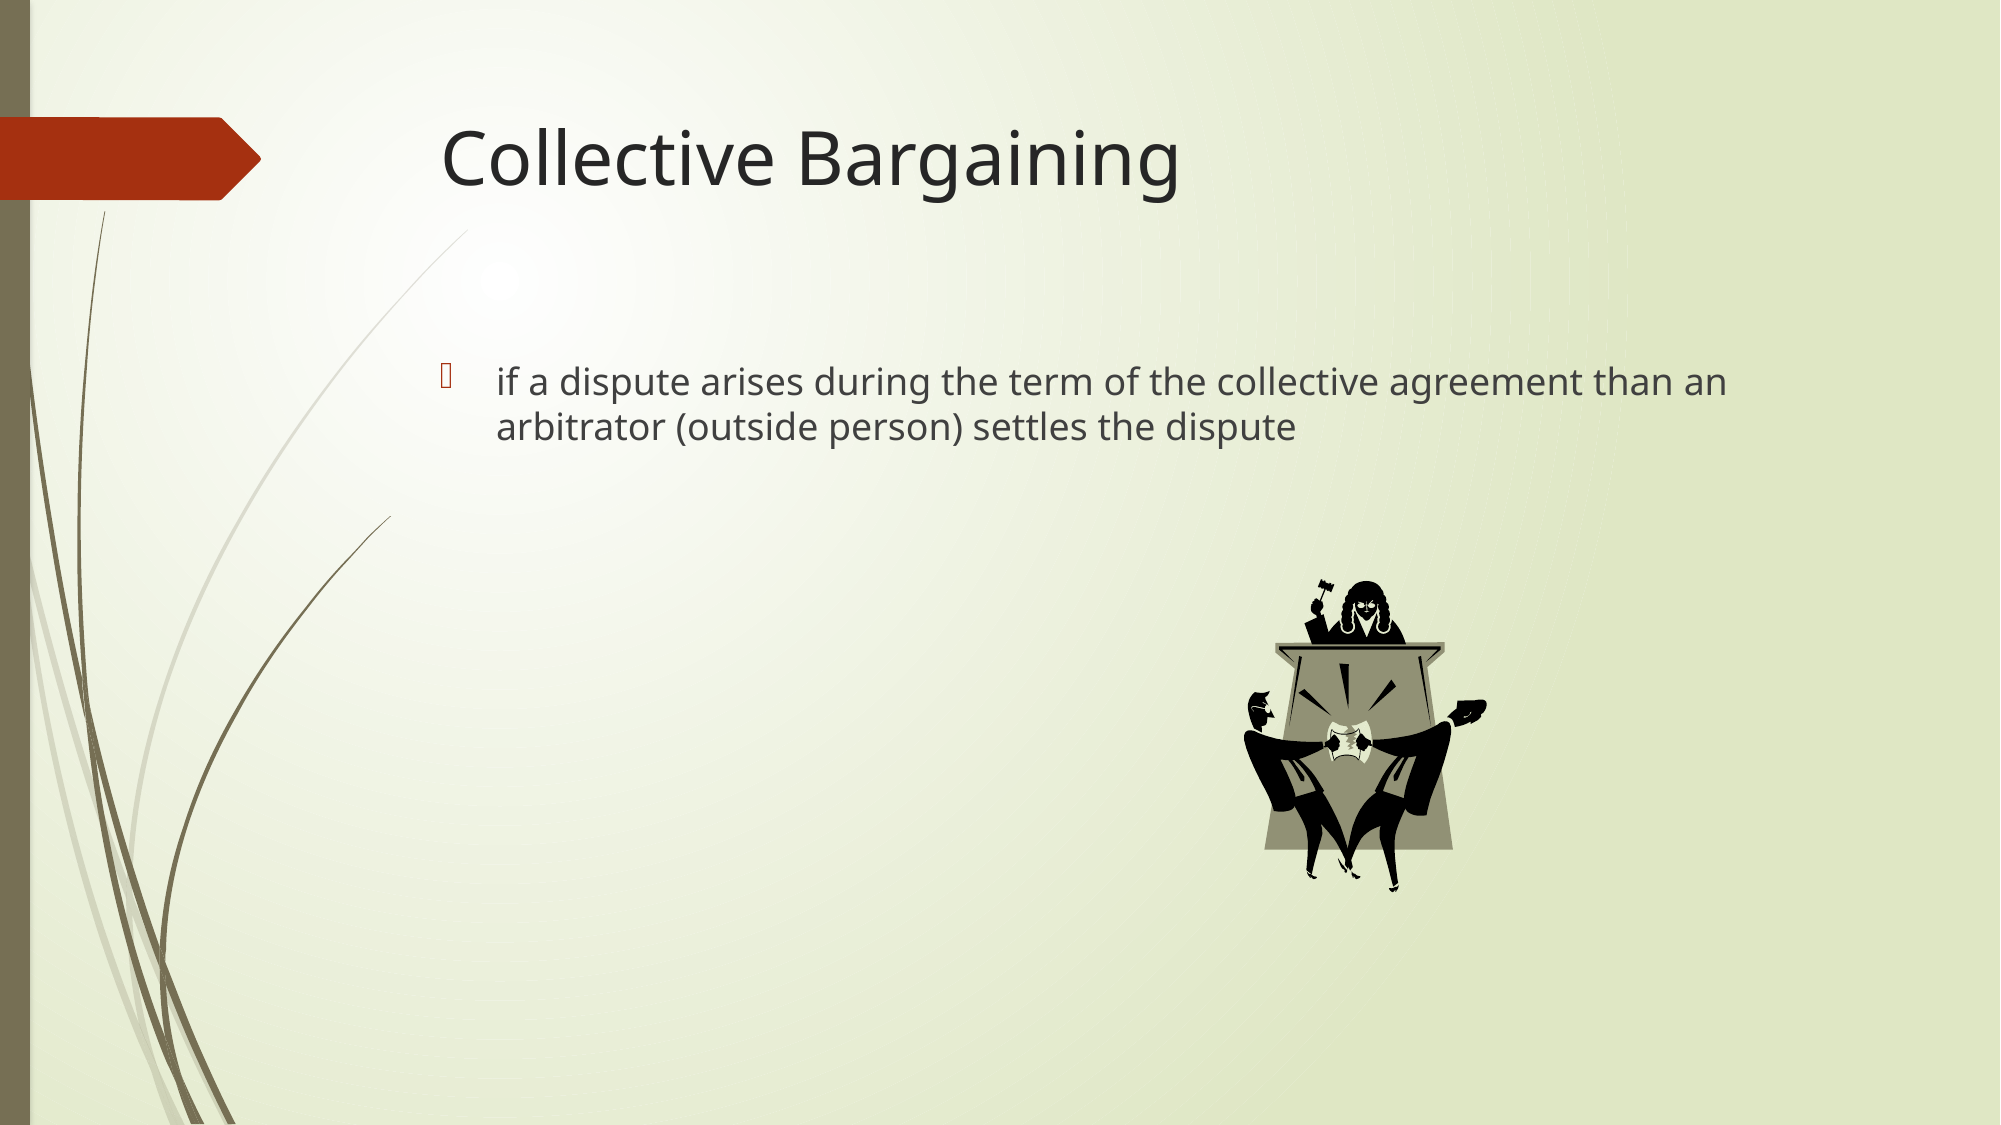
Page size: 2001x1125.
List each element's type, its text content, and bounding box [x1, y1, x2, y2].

list if a dispute arises during the term of the collective agreement than an arbitrator (outside person) settles the dispute [424, 350, 1888, 970]
picture [1237, 578, 1488, 893]
title Collective Bargaining [425, 102, 1888, 313]
